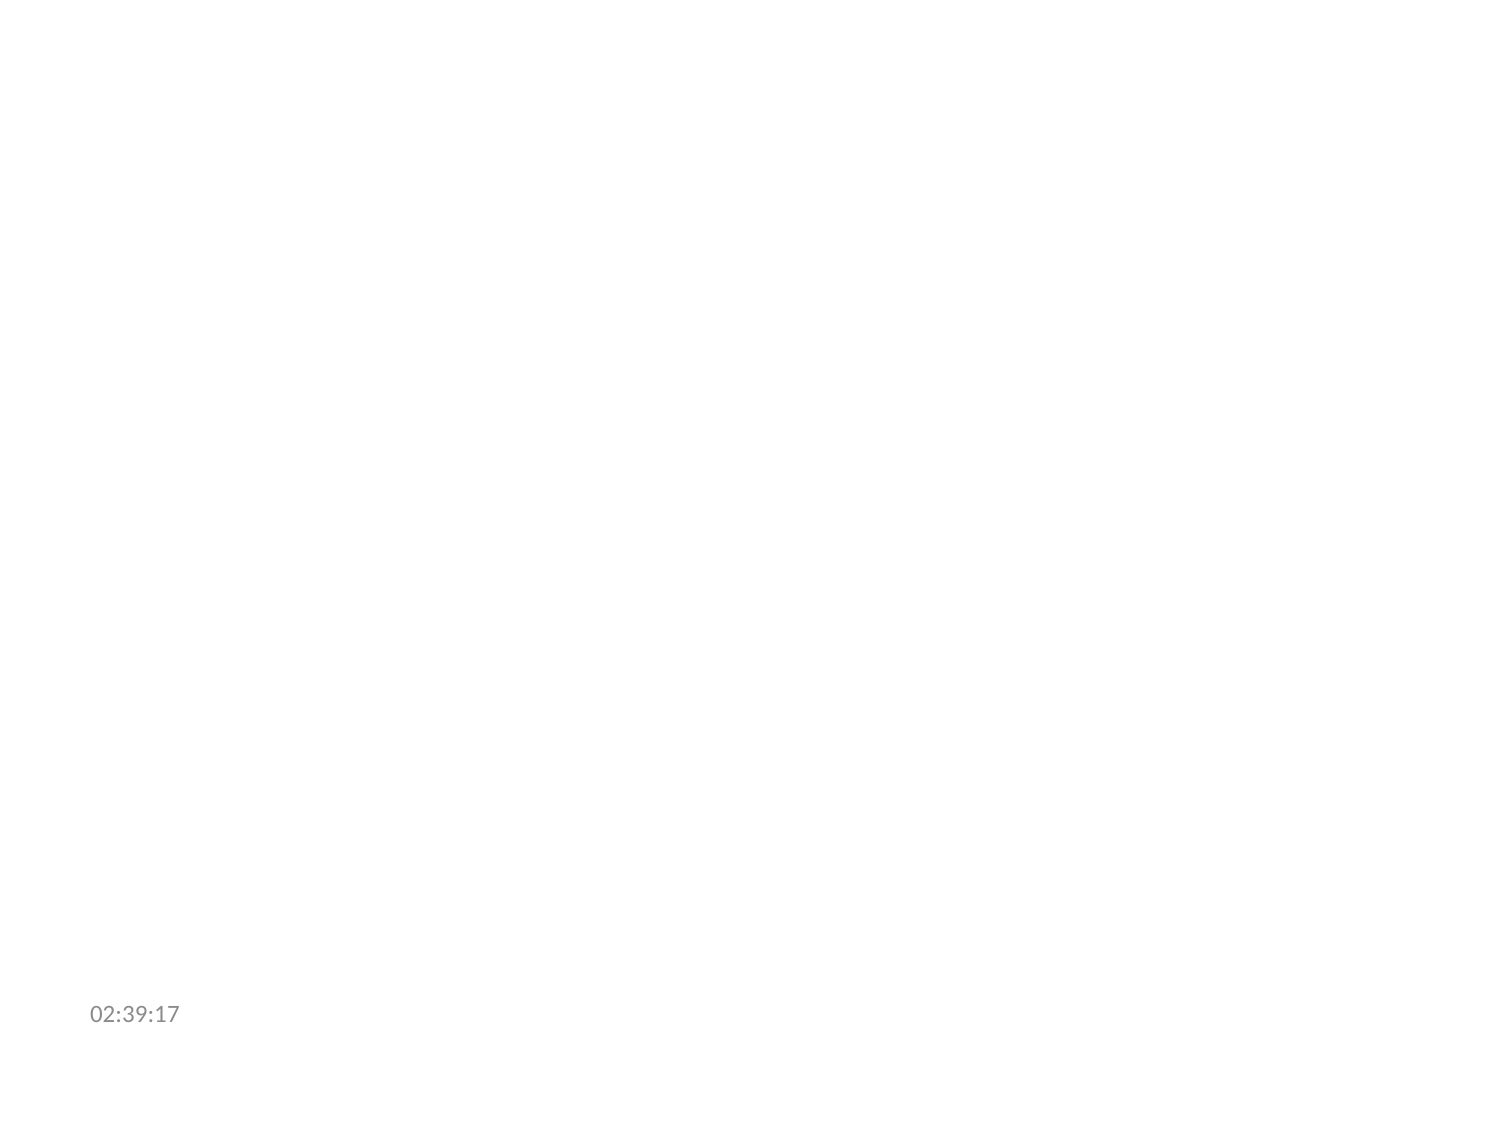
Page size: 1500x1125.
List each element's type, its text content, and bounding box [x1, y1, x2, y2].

text_box 15:35:09 [75, 982, 425, 1043]
